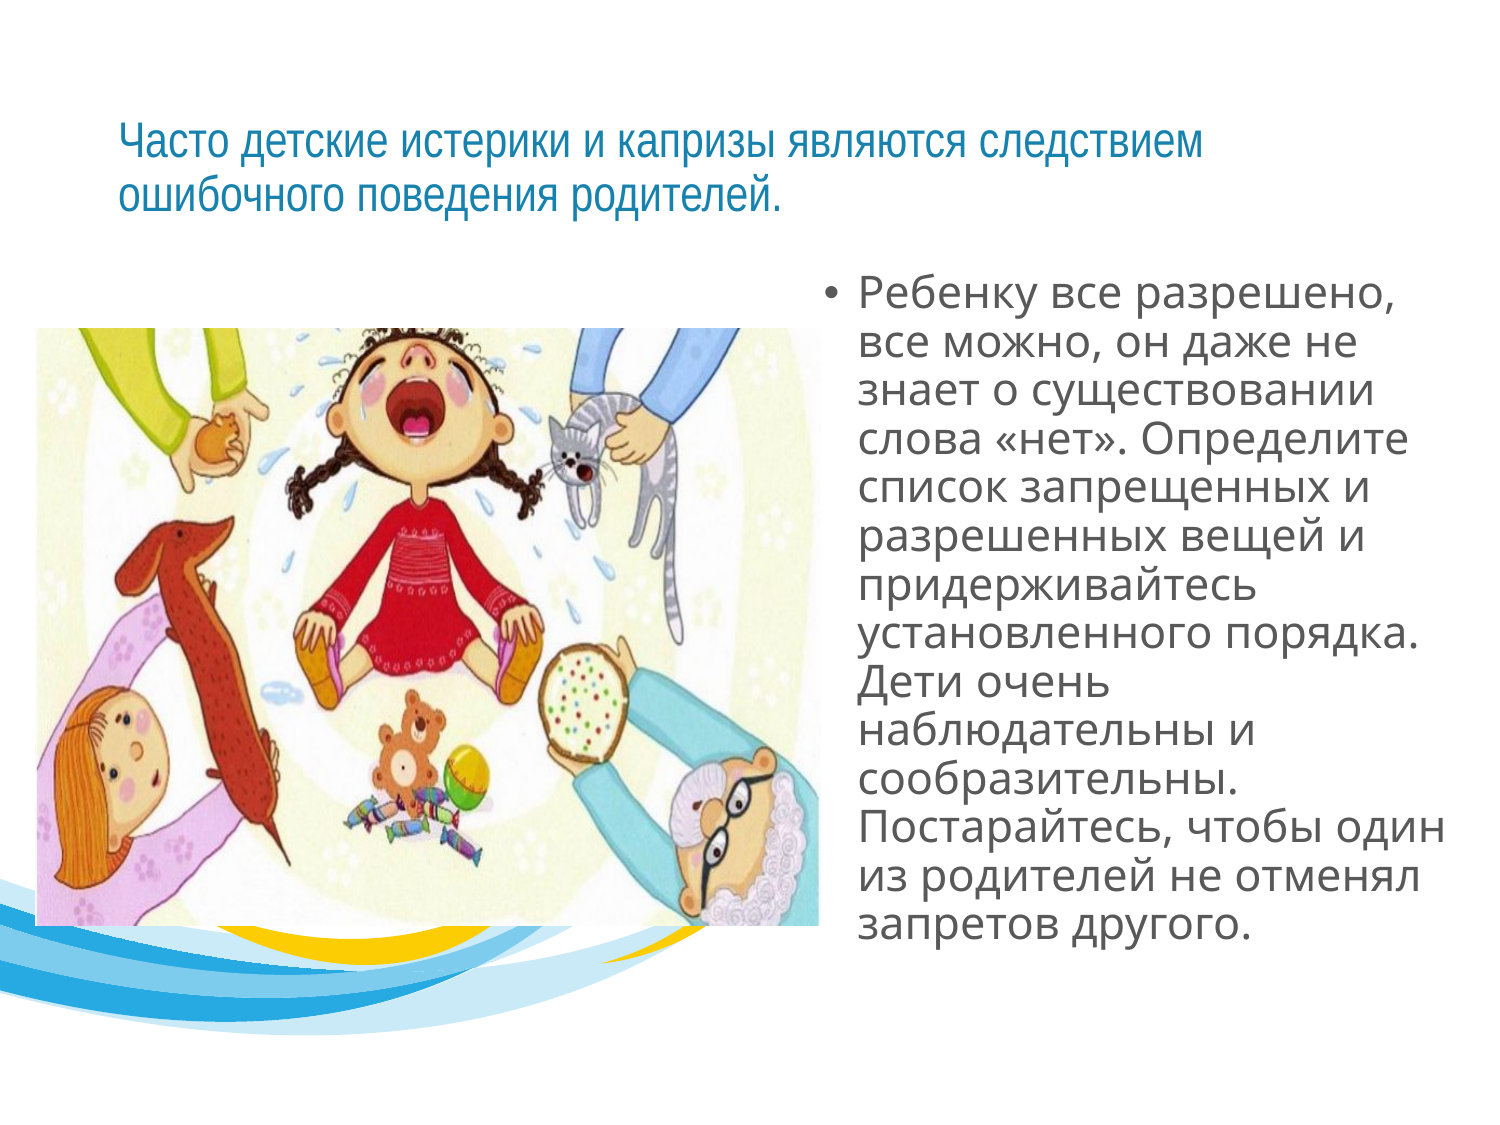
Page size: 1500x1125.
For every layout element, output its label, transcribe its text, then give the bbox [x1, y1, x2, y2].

list Ребенку все разрешено, все можно, он даже не знает о существовании слова «нет». Определите список запрещенных и разрешенных вещей и придерживайтесь установленного порядка. Дети очень наблюдательны и сообразительны. Постарайтесь, чтобы один из родителей не отменял запретов другого. [808, 262, 1465, 1005]
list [35, 328, 821, 926]
title Часто детские истерики и капризы являются следствием ошибочного поведения родителей. [103, 59, 1397, 278]
